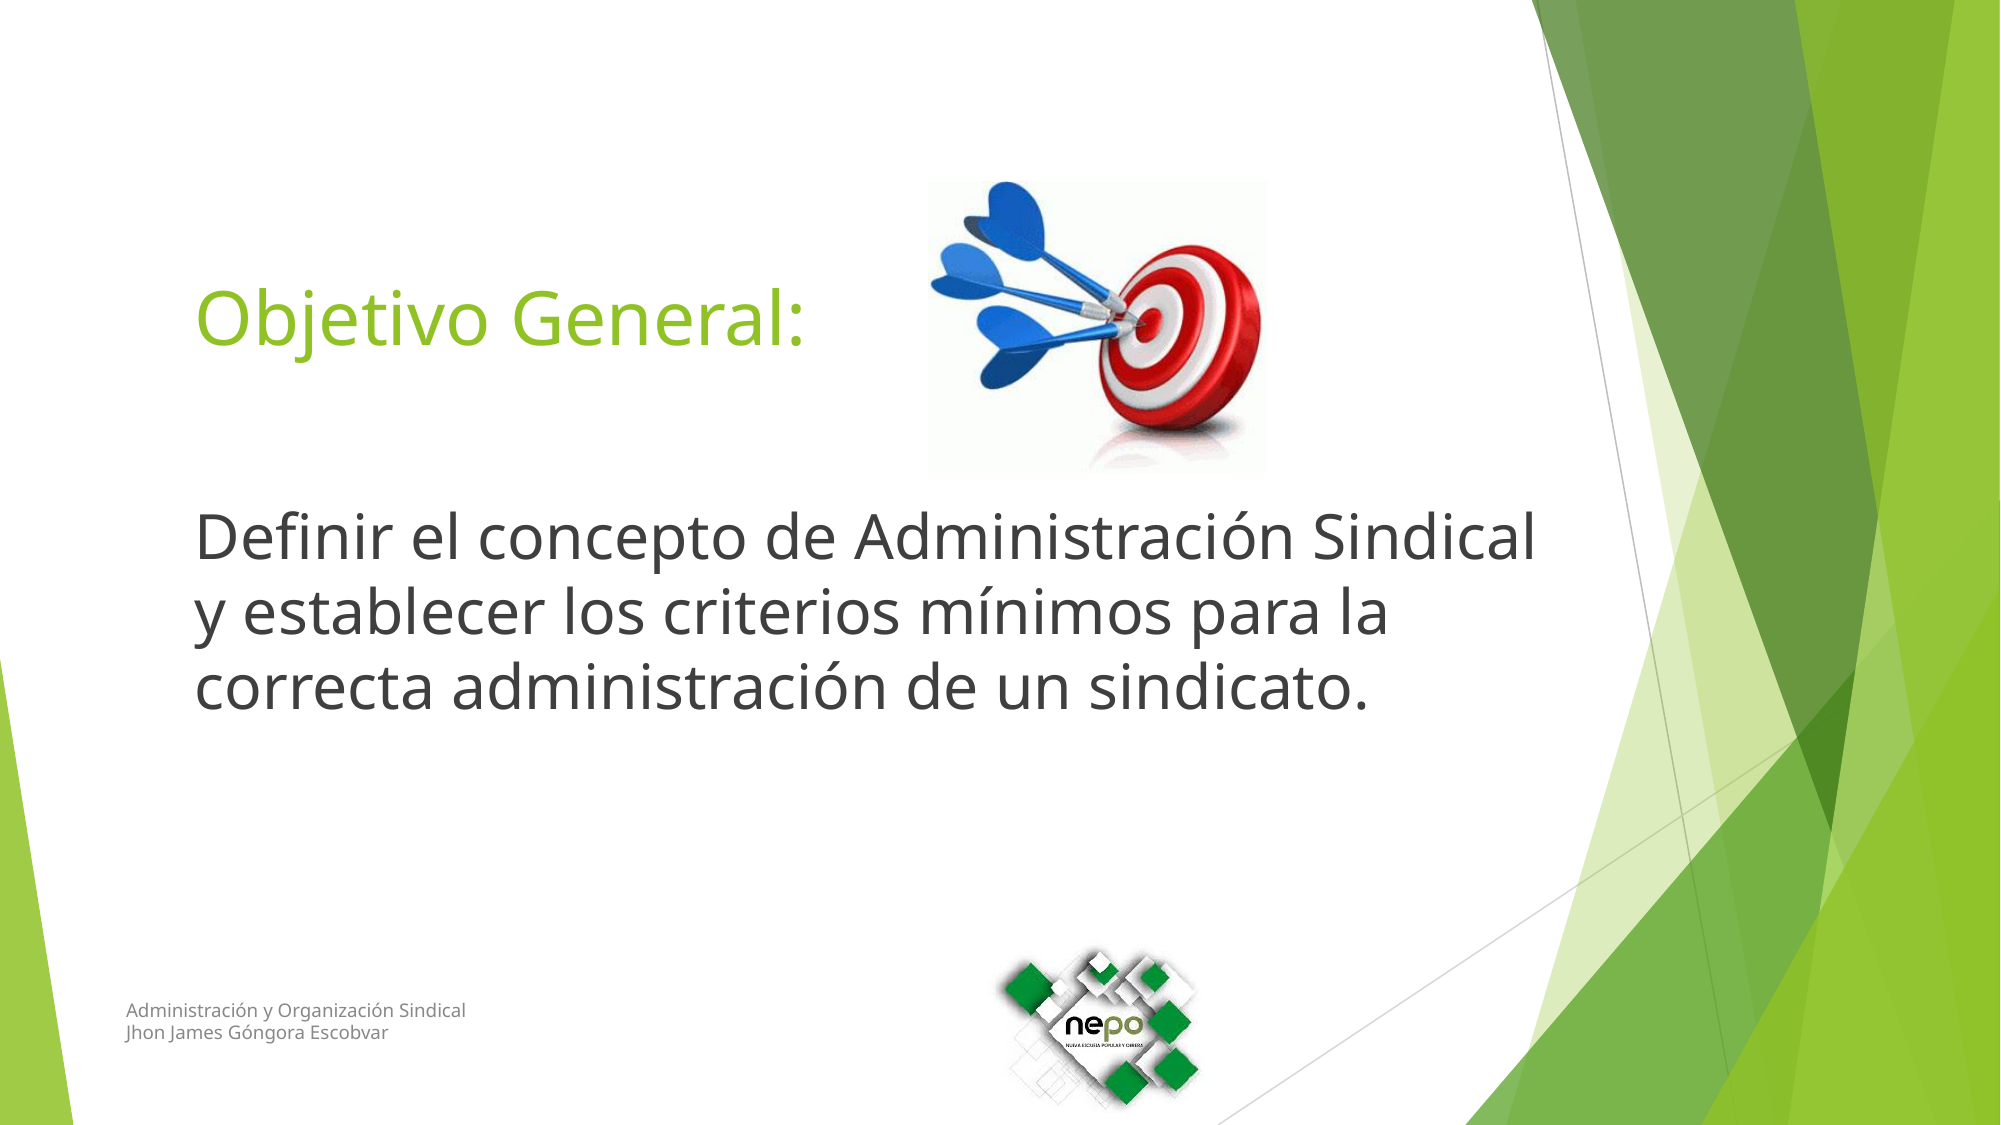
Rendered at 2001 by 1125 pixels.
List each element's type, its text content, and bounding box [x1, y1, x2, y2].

list Definir el concepto de Administración Sindical y establecer los criterios mínimos para la correcta administración de un sindicato. [179, 489, 1591, 1125]
picture [928, 180, 1267, 474]
footer Administración y Organización Sindical Jhon James Góngora Escobvar [111, 991, 979, 1051]
title Objetivo General: [179, 263, 923, 474]
title Objetivo General: [1273, 263, 1642, 474]
picture [984, 936, 1212, 1124]
